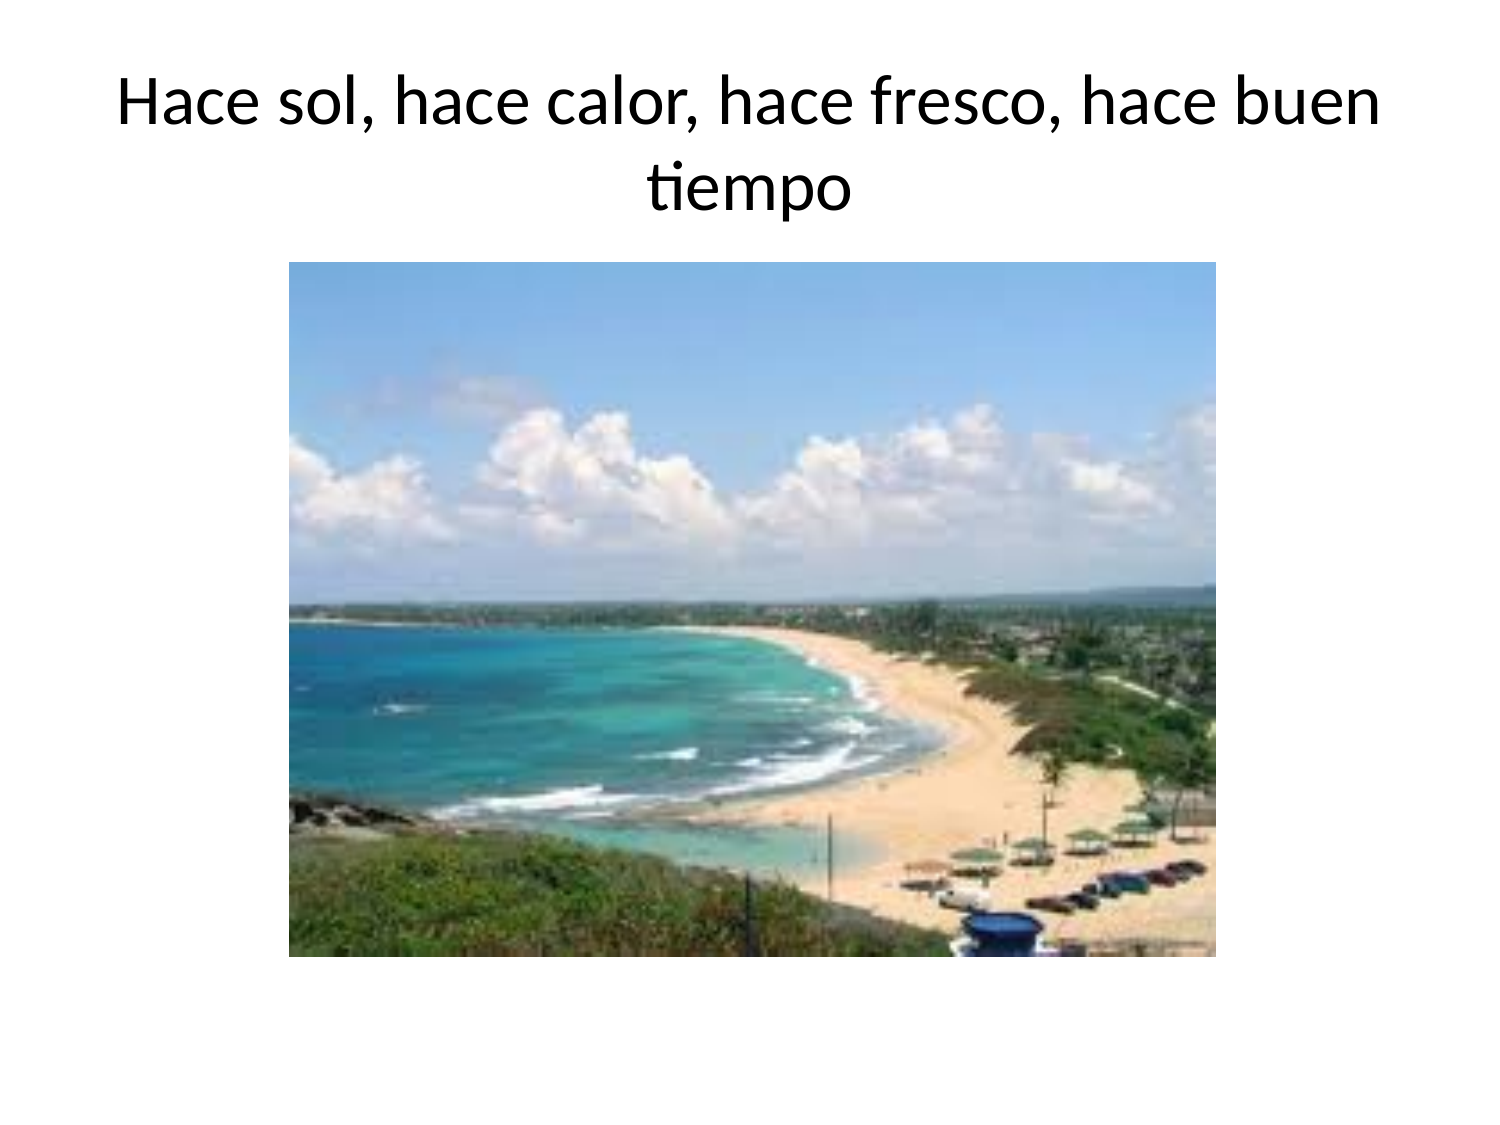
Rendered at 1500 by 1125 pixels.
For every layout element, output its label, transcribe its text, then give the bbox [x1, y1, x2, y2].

title Hace sol, hace calor, hace fresco, hace buen tiempo [75, 45, 1425, 233]
picture [288, 262, 1216, 957]
